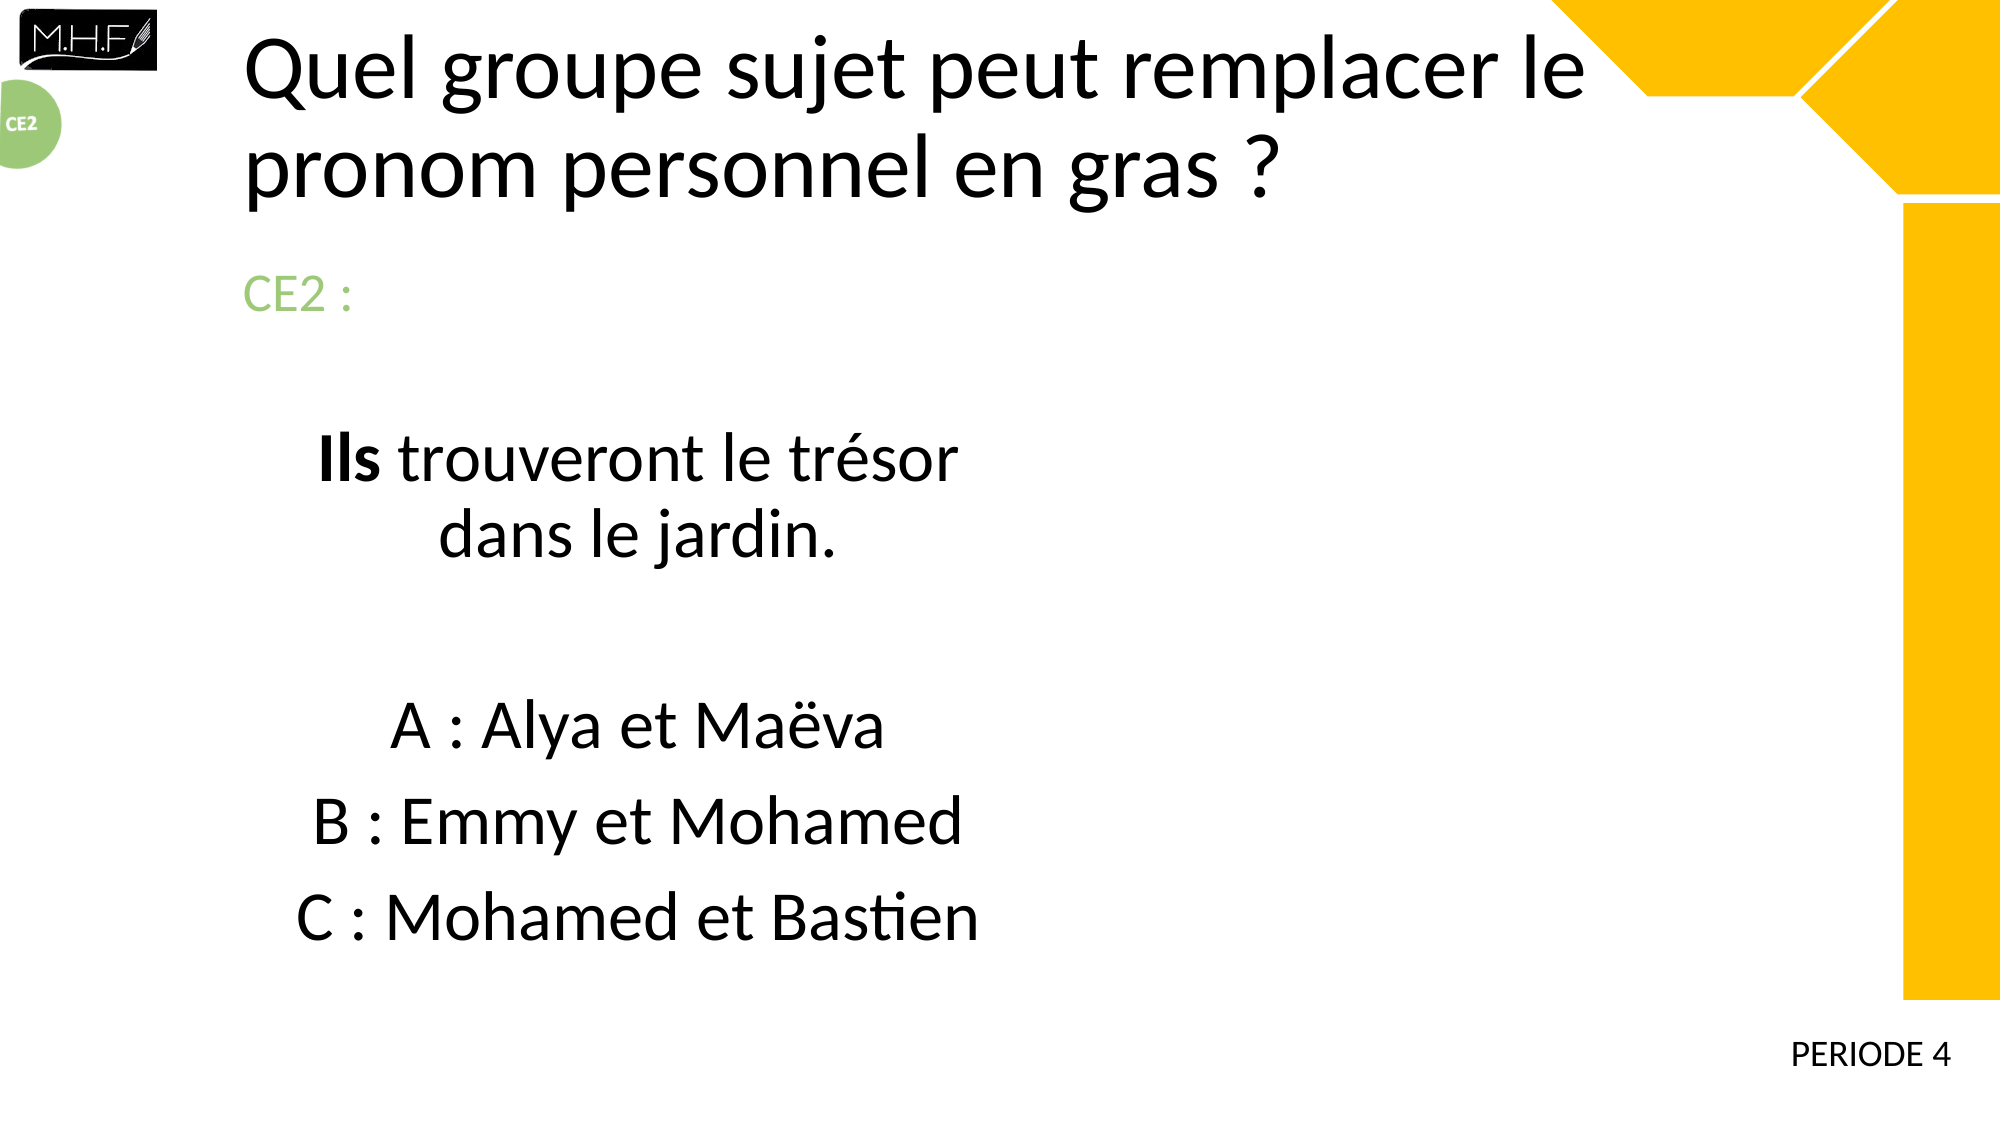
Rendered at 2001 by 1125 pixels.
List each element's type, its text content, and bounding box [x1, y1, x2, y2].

text_box [1902, 202, 2000, 1001]
text_box PERIODE 4 [1362, 1021, 1967, 1125]
text_box [1549, 0, 1892, 98]
text_box [1799, 0, 2000, 196]
text_box CE2 : Ils trouveront le trésor dans le jardin. A : Alya et Maëva B : Emmy et Mohamed C : Mohamed et Bastien [228, 256, 1050, 971]
picture [0, 7, 157, 207]
title Quel groupe sujet peut remplacer le pronom personnel en gras ? [228, 9, 1774, 227]
